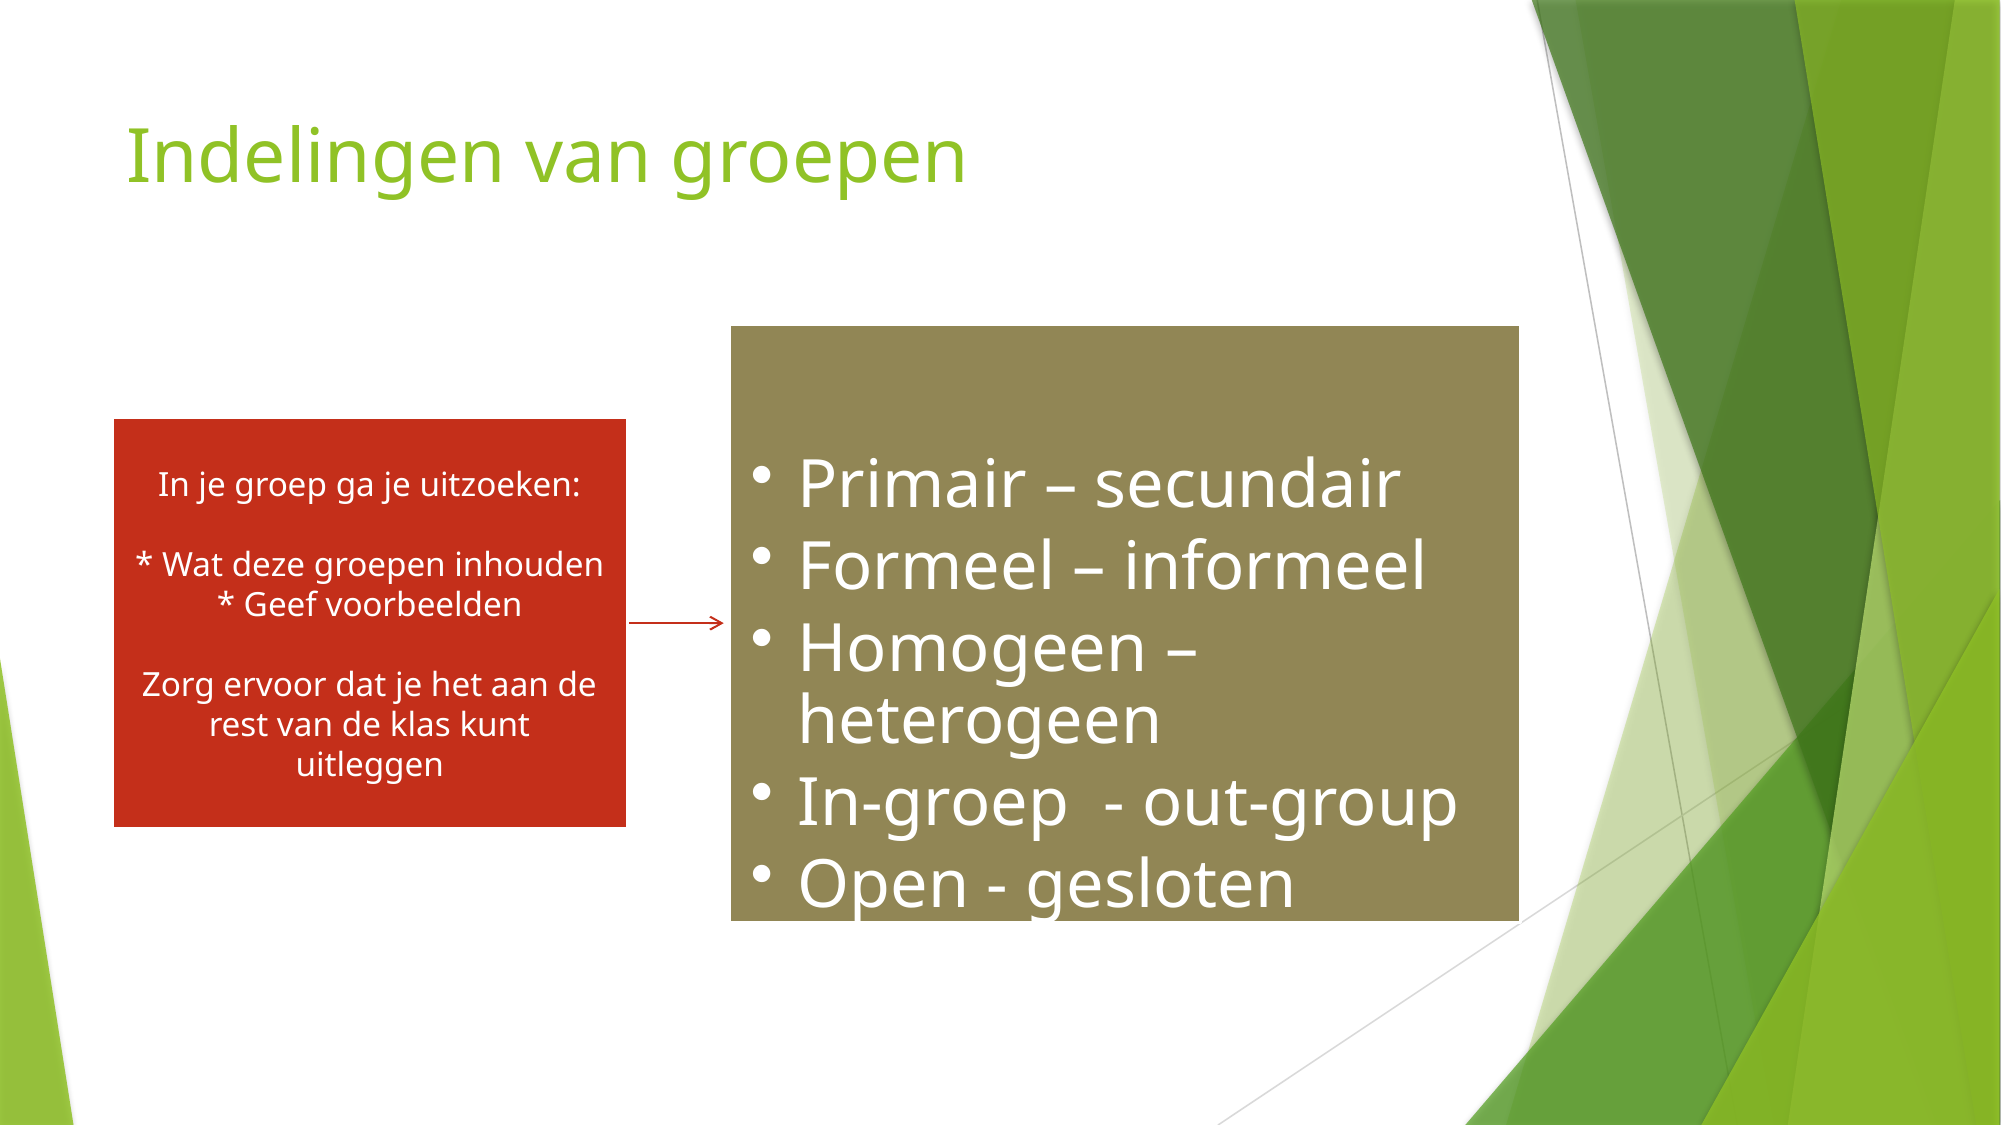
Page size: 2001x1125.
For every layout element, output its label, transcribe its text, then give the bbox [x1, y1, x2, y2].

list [110, 304, 1522, 942]
title Indelingen van groepen [111, 99, 1522, 304]
